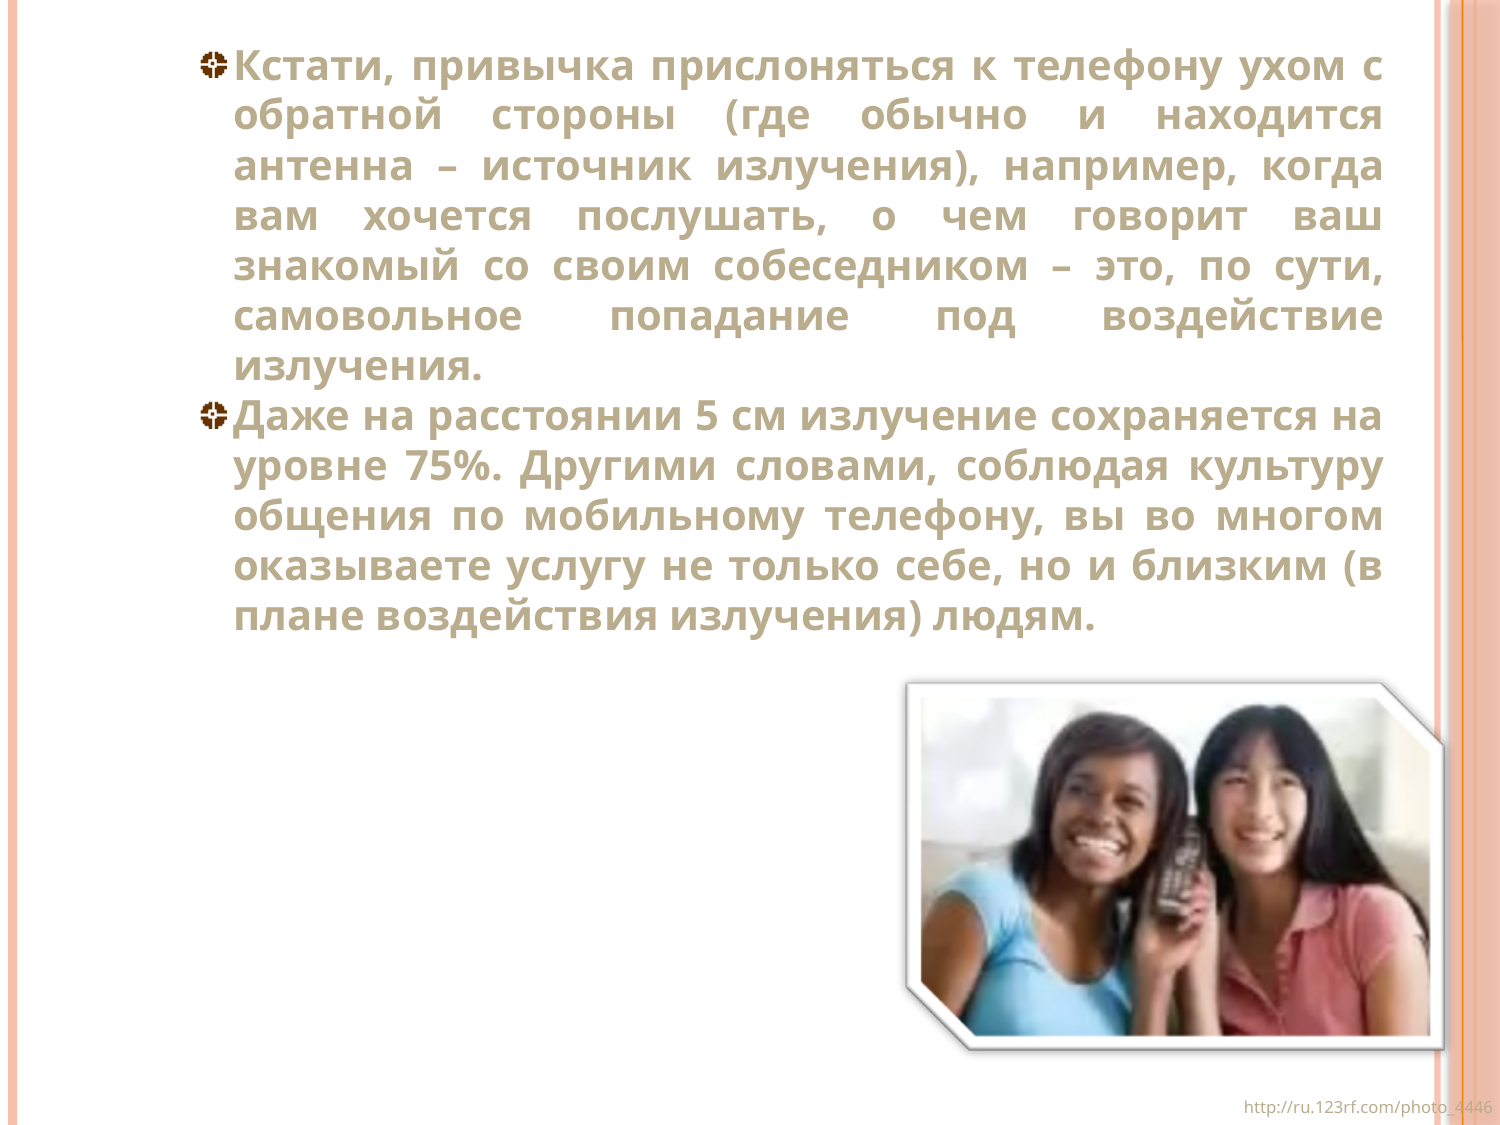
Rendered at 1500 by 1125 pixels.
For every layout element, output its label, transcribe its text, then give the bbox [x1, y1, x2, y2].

text_box http://ru.123rf.com/photo_4446 [1229, 1089, 1500, 1125]
text_box Кстати, привычка прислоняться к телефону ухом с обратной стороны (где обычно и находится антенна – источник излучения), например, когда вам хочется послушать, о чем говорит ваш знакомый со своим собеседником – это, по сути, самовольное попадание под воздействие излучения. Даже на расстоянии 5 см излучение сохраняется на уровне 75%. Другими словами, соблюдая культуру общения по мобильному телефону, вы во многом оказываете услугу не только себе, но и близким (в плане воздействия излучения) людям. [183, 31, 1400, 696]
picture [197, 48, 227, 78]
picture [890, 667, 1463, 1069]
picture [197, 398, 227, 429]
